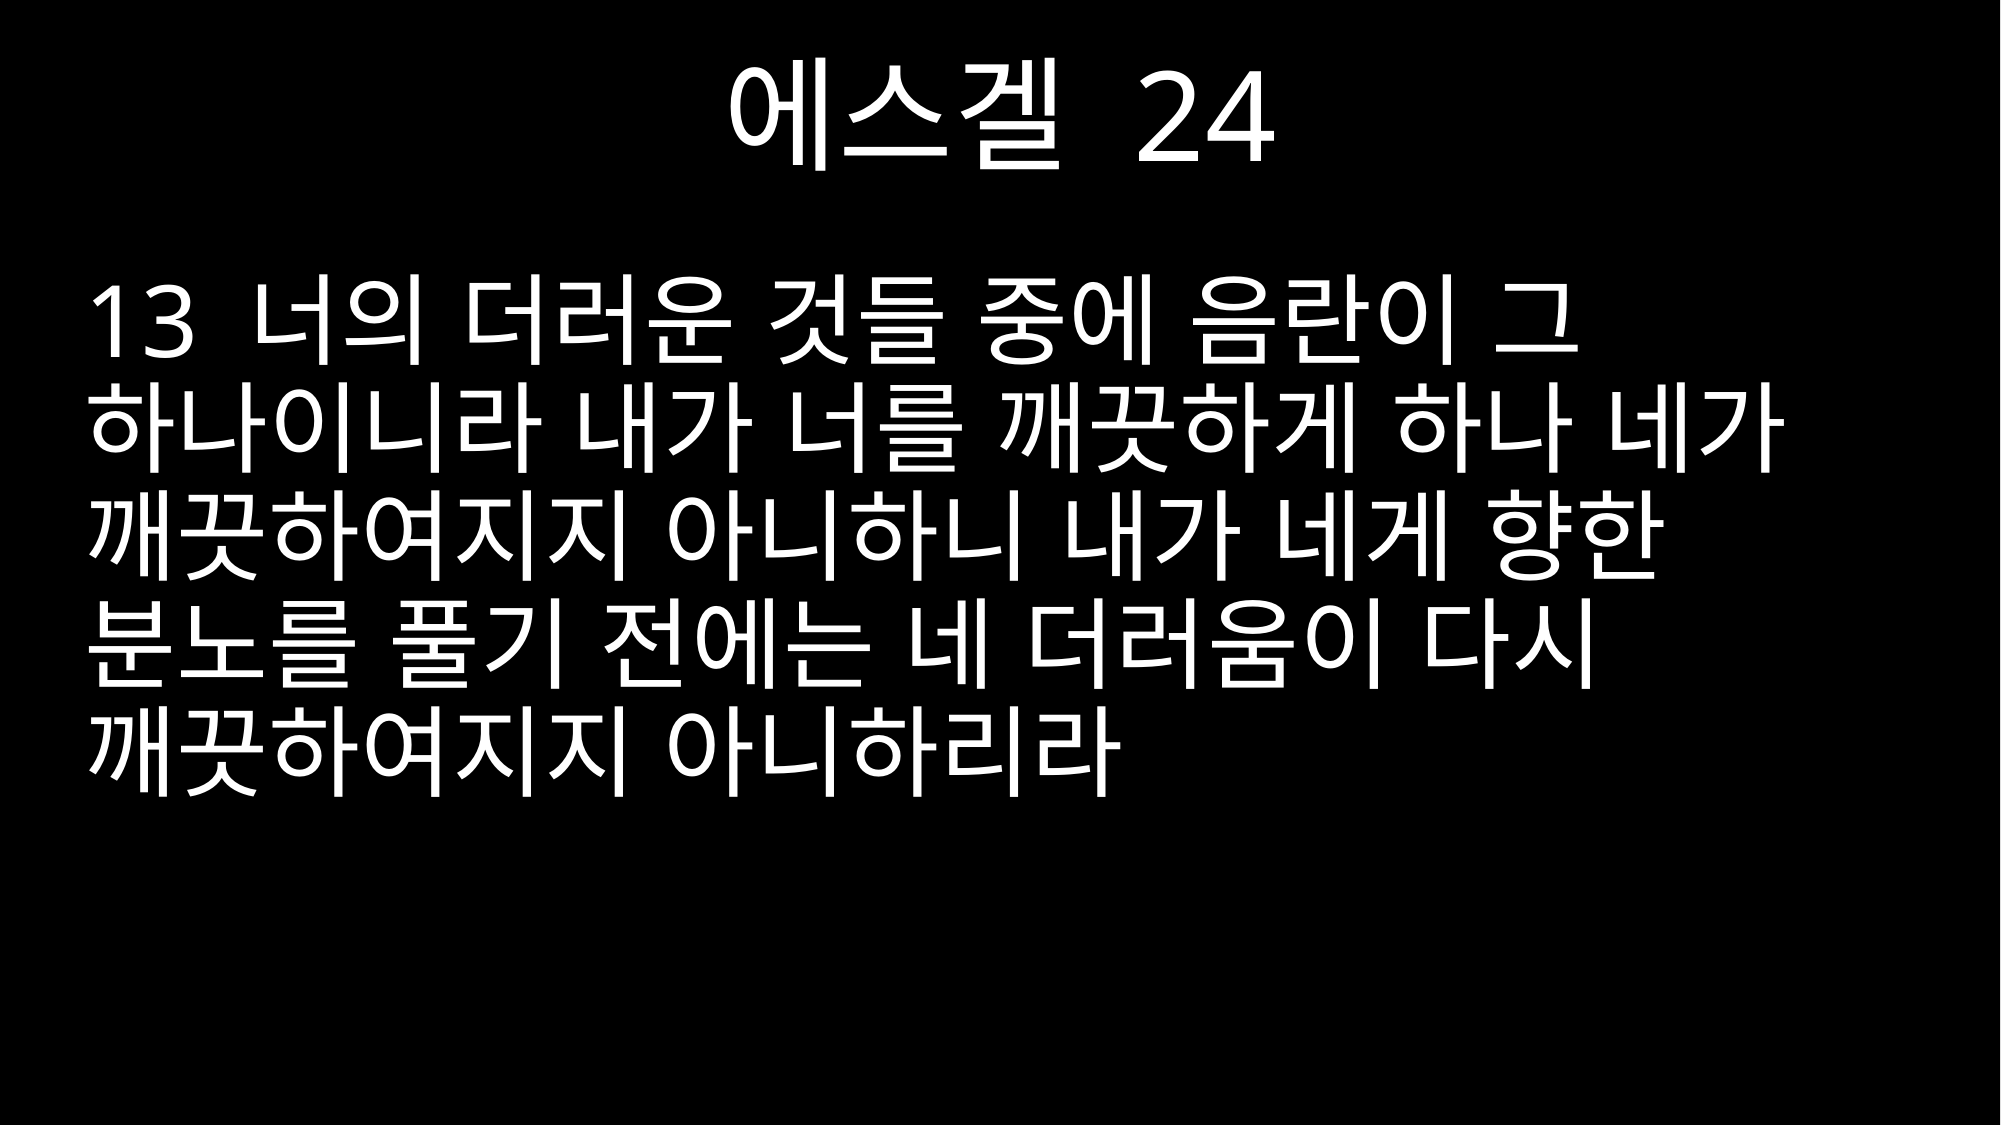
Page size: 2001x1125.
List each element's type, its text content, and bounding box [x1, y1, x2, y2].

list 13 너의 더러운 것들 중에 음란이 그 하나이니라 내가 너를 깨끗하게 하나 네가 깨끗하여지지 아니하니 내가 네게 향한 분노를 풀기 전에는 네 더러움이 다시 깨끗하여지지 아니하리라 [69, 263, 1953, 423]
footer 에스겔 24 [0, 32, 2000, 192]
picture [0, 0, 2001, 1125]
